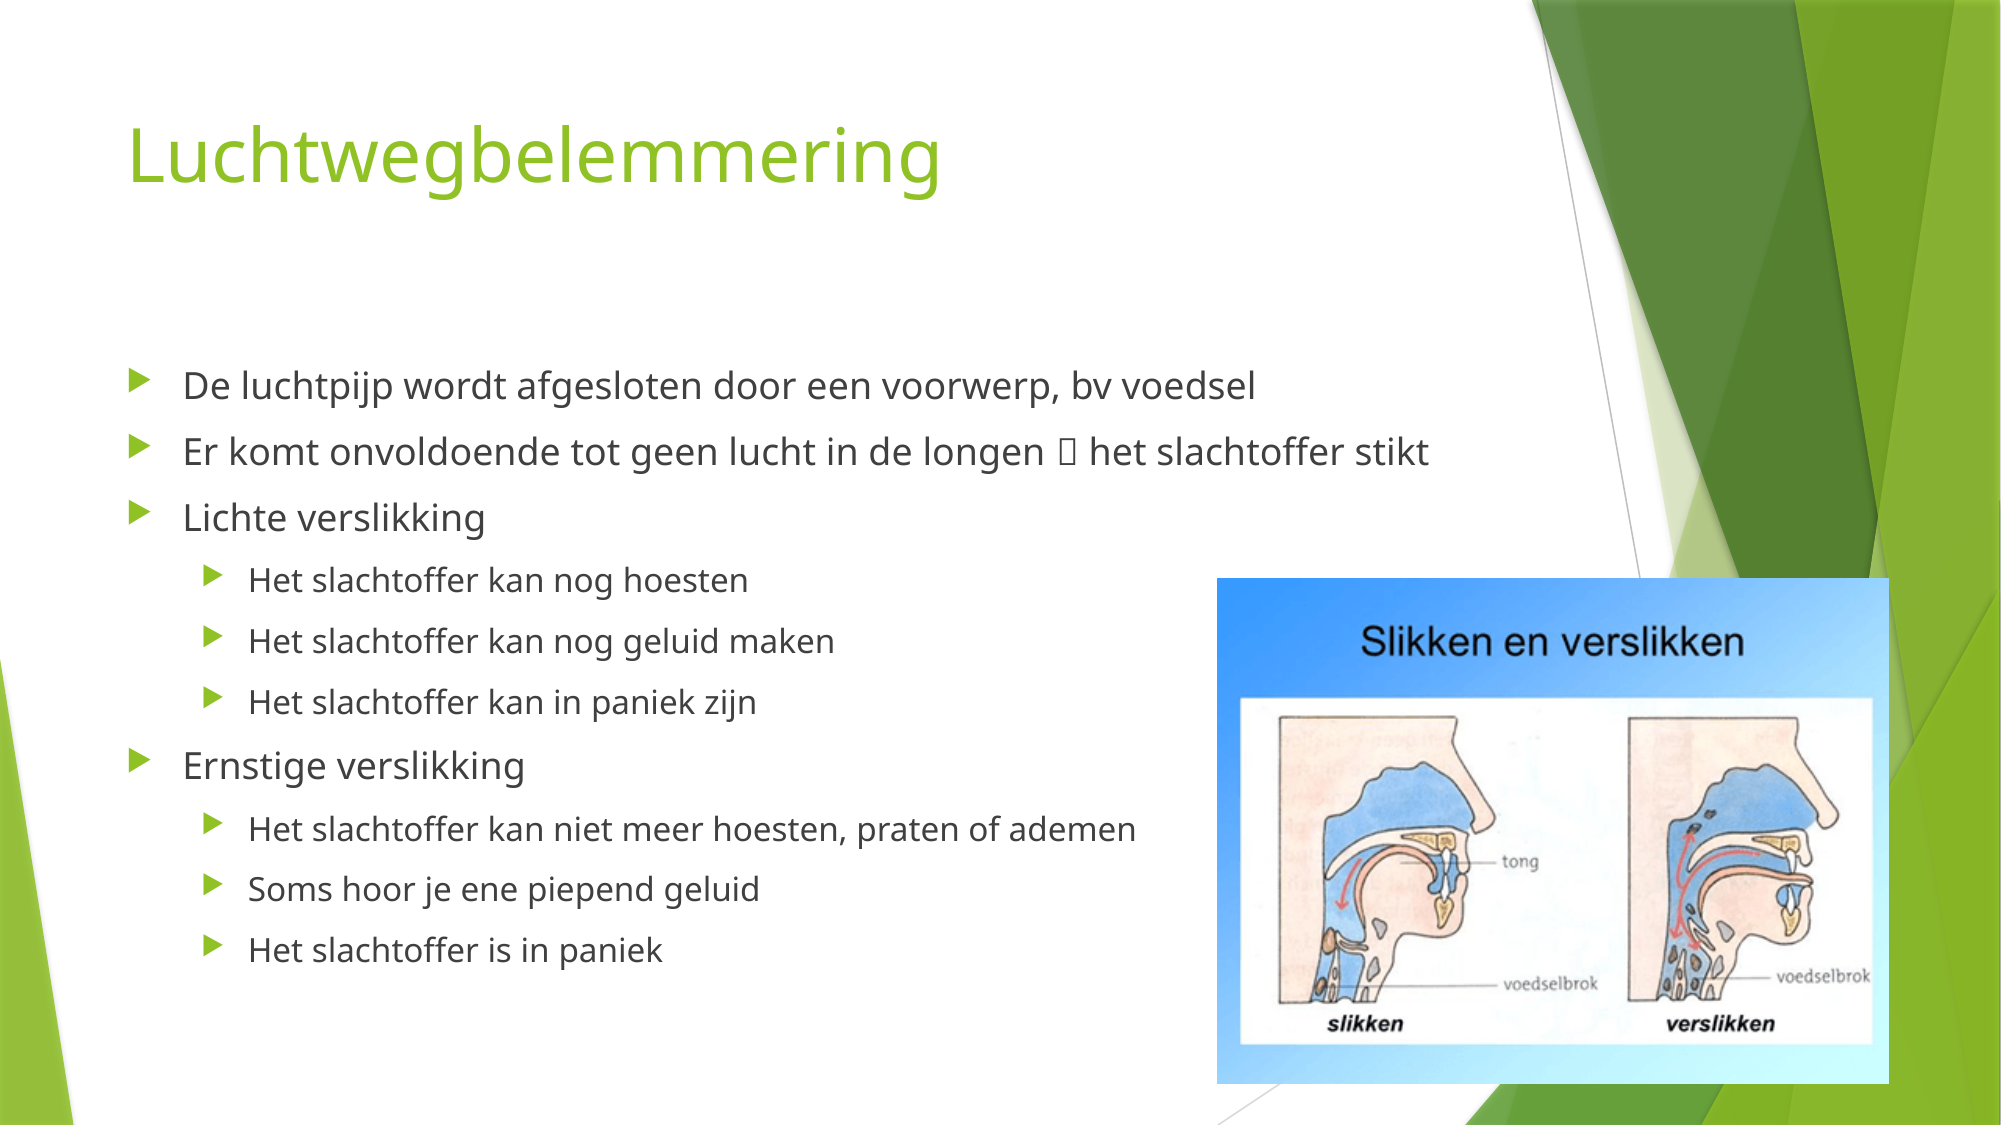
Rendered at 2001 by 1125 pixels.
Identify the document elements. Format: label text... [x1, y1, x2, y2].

picture [1216, 578, 1890, 1085]
list De luchtpijp wordt afgesloten door een voorwerp, bv voedsel Er komt onvoldoende tot geen lucht in de longen  het slachtoffer stikt Lichte verslikking Het slachtoffer kan nog hoesten Het slachtoffer kan nog geluid maken Het slachtoffer kan in paniek zijn Ernstige verslikking Het slachtoffer kan niet meer hoesten, praten of ademen Soms hoor je ene piepend geluid Het slachtoffer is in paniek [111, 354, 1522, 992]
title Luchtwegbelemmering [111, 99, 1522, 317]
